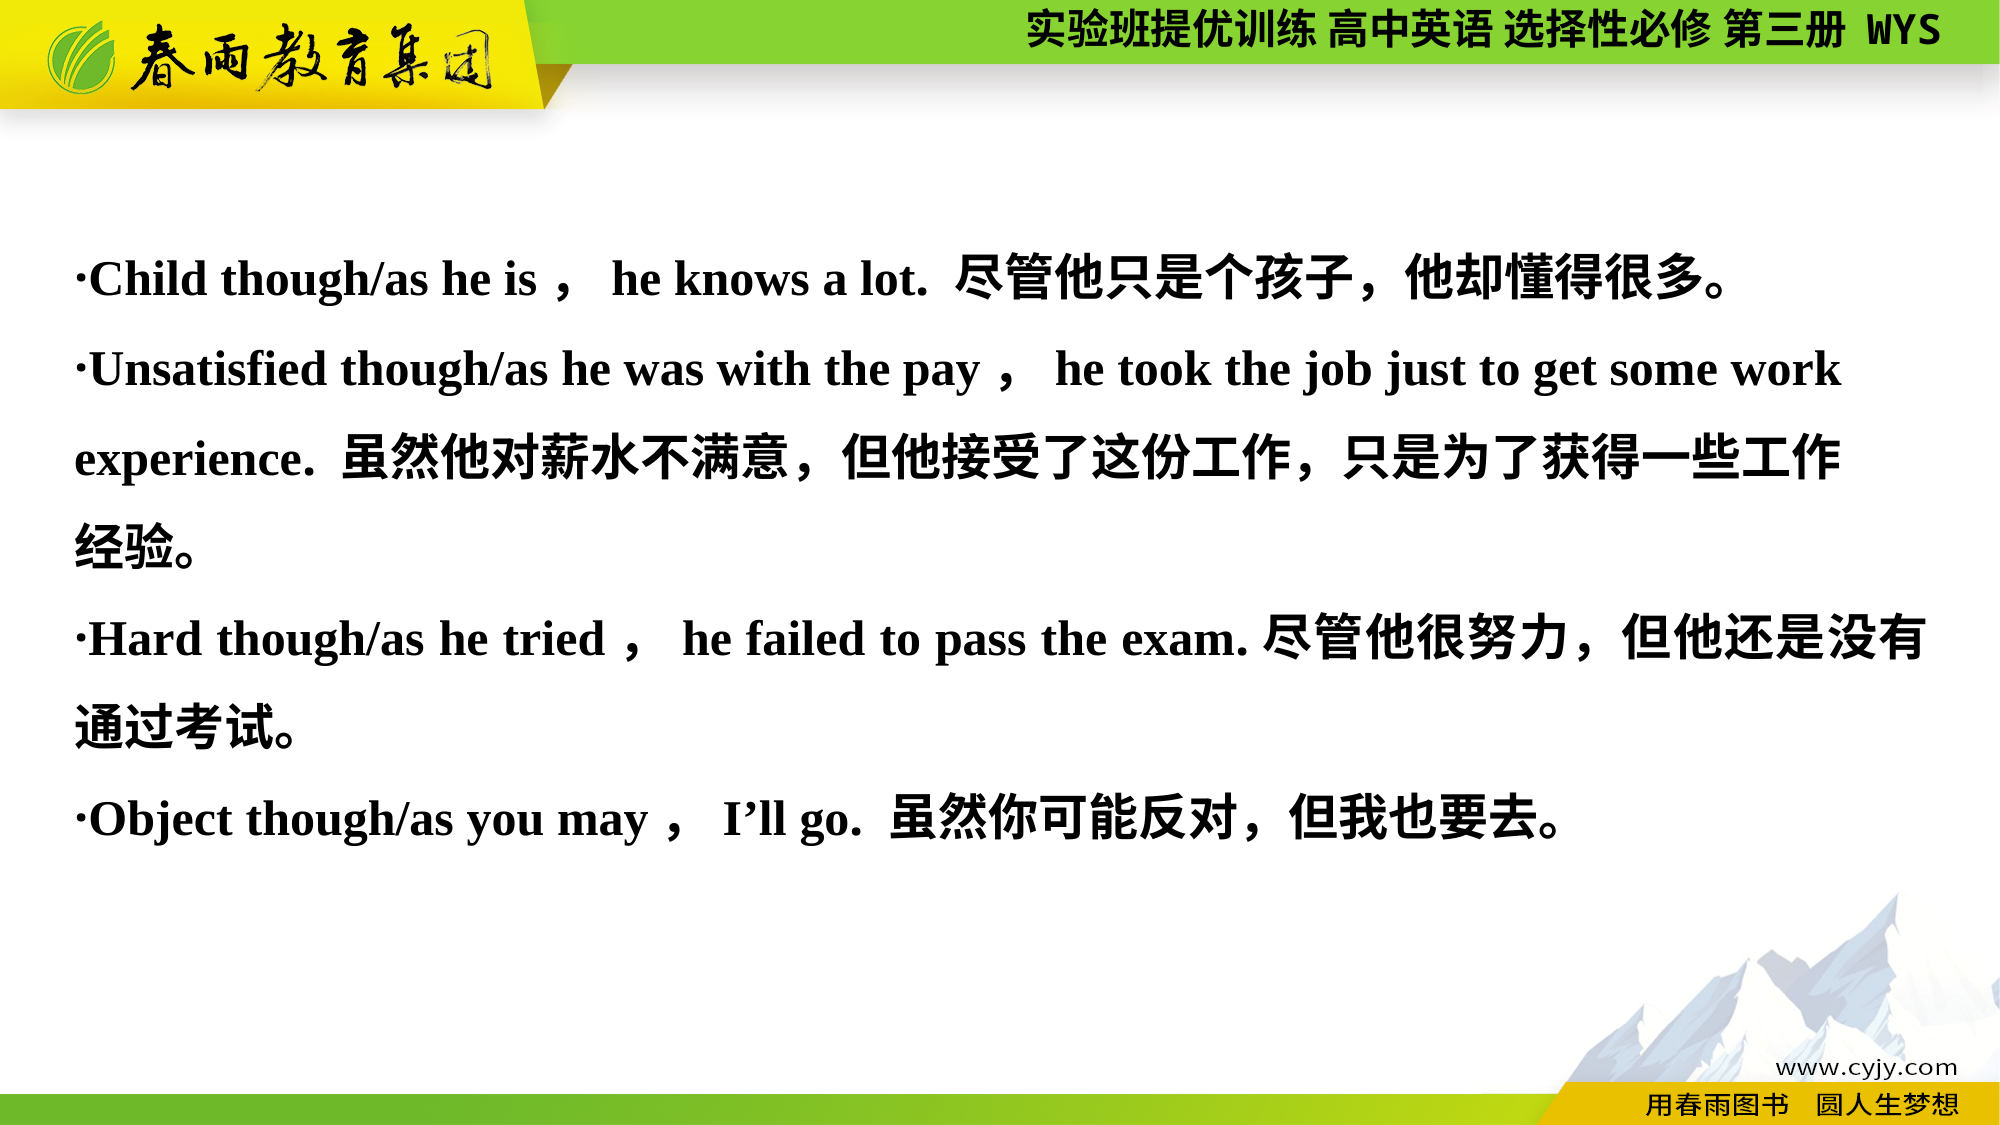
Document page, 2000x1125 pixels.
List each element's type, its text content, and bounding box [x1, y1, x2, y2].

picture [0, 0, 2000, 1125]
list ·Child though/as he is，he knows a lot. 尽管他只是个孩子，他却懂得很多。 ·Unsatisfied though/as he was with the pay，he took the job just to get some work experience. 虽然他对薪水不满意，但他接受了这份工作，只是为了获得一些工作 经验。 ·Hard though/as he tried，he failed to pass the exam.尽管他很努力，但他还是没有通过考试。 ·Object though/as you may，I’ll go. 虽然你可能反对，但我也要去。 [59, 208, 1944, 860]
